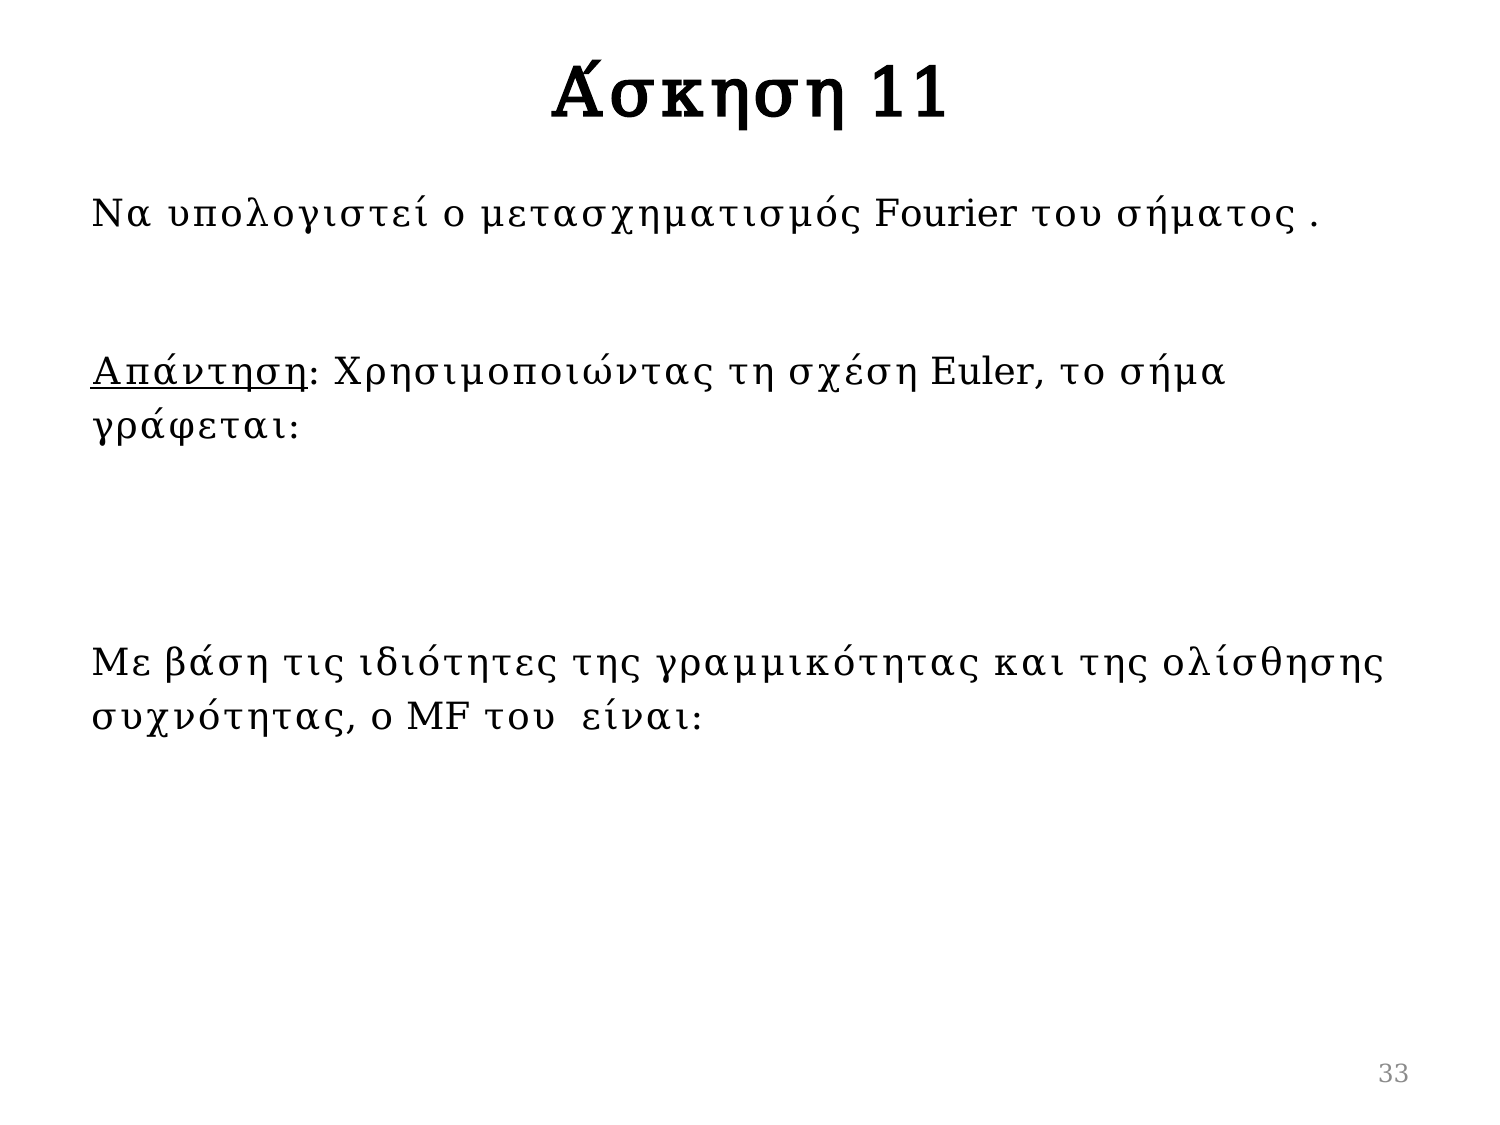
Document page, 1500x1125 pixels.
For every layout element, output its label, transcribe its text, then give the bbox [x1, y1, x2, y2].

title Άσκηση 11 [75, 19, 1425, 159]
slide_number 33 [1222, 1042, 1425, 1103]
